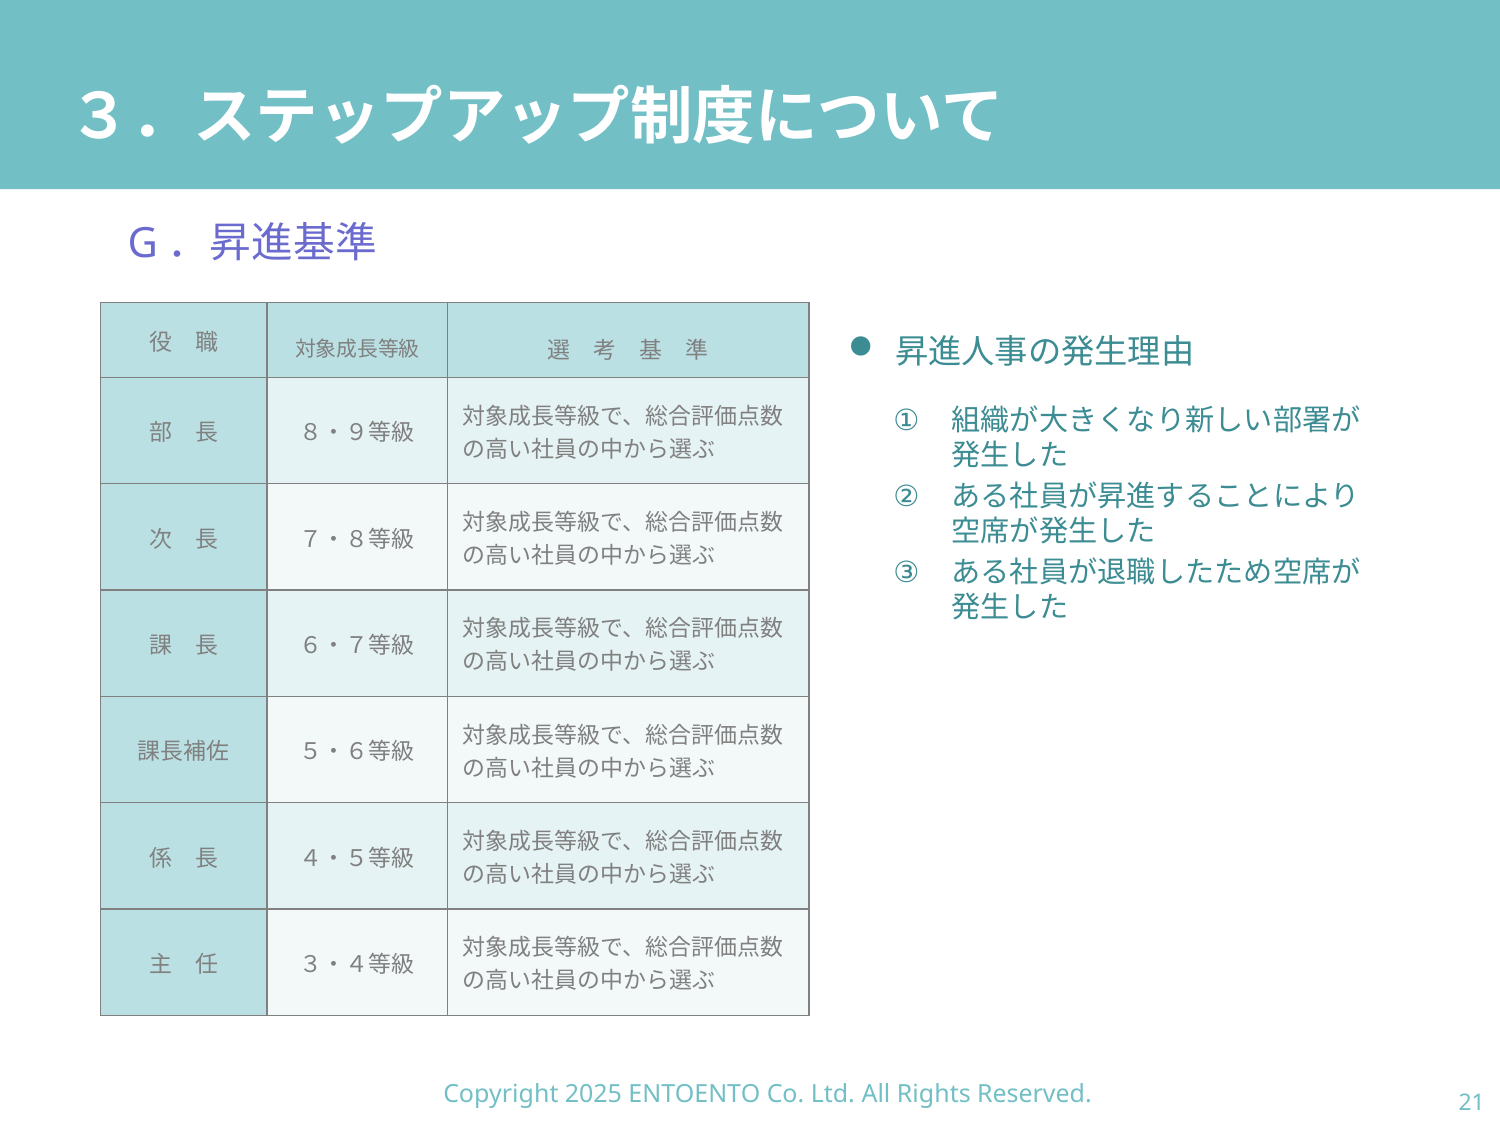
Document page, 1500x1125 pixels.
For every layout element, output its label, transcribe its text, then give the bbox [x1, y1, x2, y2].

table_cell 対象成長等級で、総合評価点数の高い社員の中から選ぶ [448, 591, 808, 696]
table_cell ７・８等級 [268, 484, 447, 589]
table_cell ８・９等級 [268, 378, 447, 483]
table_cell 次 長 [101, 484, 266, 589]
table_cell 部 長 [101, 378, 266, 483]
list G．昇進基準 昇進人事の発生理由 組織が大きくなり新しい部署が発生した ある社員が昇進することにより空席が発生した ある社員が退職したため空席が発生した [112, 208, 1388, 1012]
table_cell ３・４等級 [268, 910, 447, 1015]
table_cell 課 長 [101, 591, 266, 696]
title ３．ステップアップ制度について [53, 42, 1388, 185]
table_cell 対象成長等級で、総合評価点数の高い社員の中から選ぶ [448, 910, 808, 1015]
table_cell ４・５等級 [268, 803, 447, 908]
table_header 選 考 基 準 [448, 303, 808, 377]
slide_number 20 [1187, 1079, 1500, 1123]
footer Copyright 2025 ENTOENTO Co. Ltd. All Rights Reserved. [206, 1070, 1331, 1125]
table_cell 係 長 [101, 803, 266, 908]
table_cell 対象成長等級で、総合評価点数の高い社員の中から選ぶ [448, 803, 808, 908]
table_header 役 職 [101, 303, 266, 377]
table_cell 主 任 [101, 910, 266, 1015]
table_cell ５・６等級 [268, 697, 447, 802]
table_cell 対象成長等級で、総合評価点数の高い社員の中から選ぶ [448, 484, 808, 589]
table_cell 対象成長等級で、総合評価点数の高い社員の中から選ぶ [448, 697, 808, 802]
table_cell 対象成長等級で、総合評価点数の高い社員の中から選ぶ [448, 378, 808, 483]
table_cell 課長補佐 [101, 697, 266, 802]
table_header 対象成長等級 [268, 303, 447, 377]
table_cell ６・７等級 [268, 591, 447, 696]
